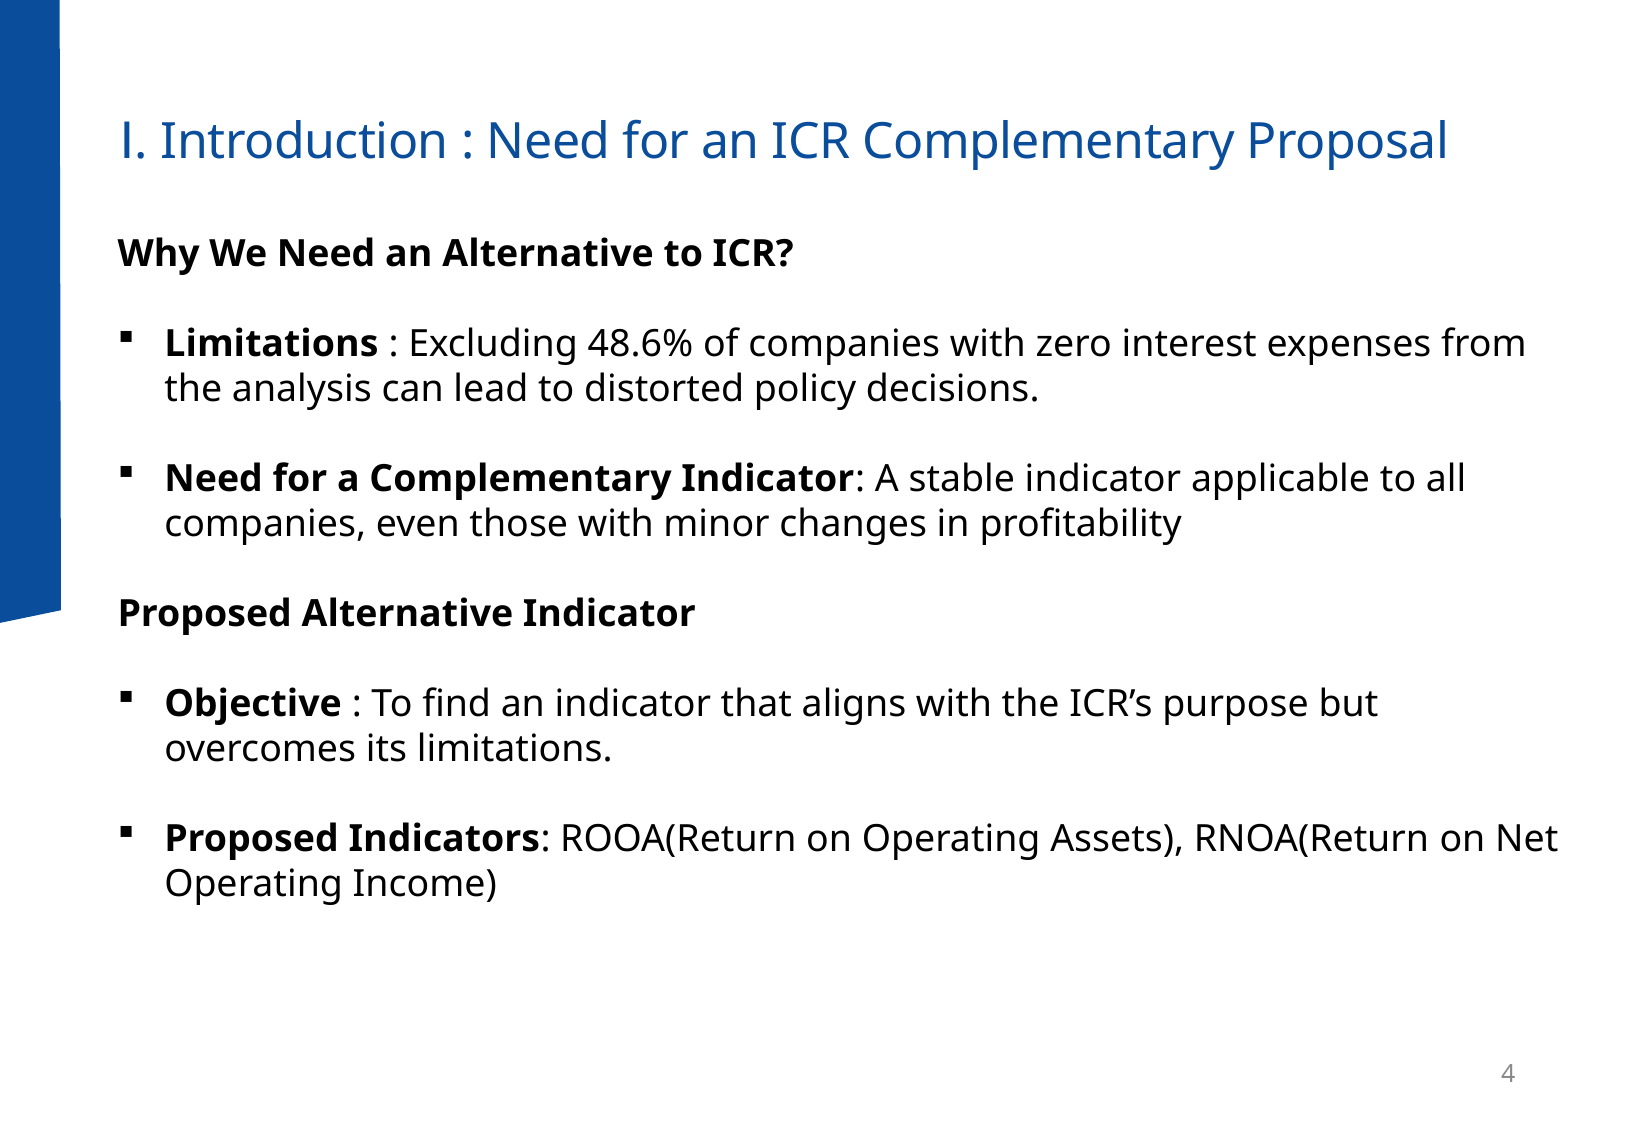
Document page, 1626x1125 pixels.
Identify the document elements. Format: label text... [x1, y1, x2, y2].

title Ⅰ. Introduction : Need for an ICR Complementary Proposal [117, 106, 1556, 226]
slide_number 4 [1495, 1053, 1538, 1125]
list Why We Need an Alternative to ICR? Limitations : Excluding 48.6% of companies with zero interest expenses from the analysis can lead to distorted policy decisions. Need for a Complementary Indicator: A stable indicator applicable to all companies, even those with minor changes in profitability Proposed Alternative Indicator Objective : To find an indicator that aligns with the ICR’s purpose but overcomes its limitations. Proposed Indicators: ROOA(Return on Operating Assets), RNOA(Return on Net Operating Income) [117, 226, 1567, 949]
